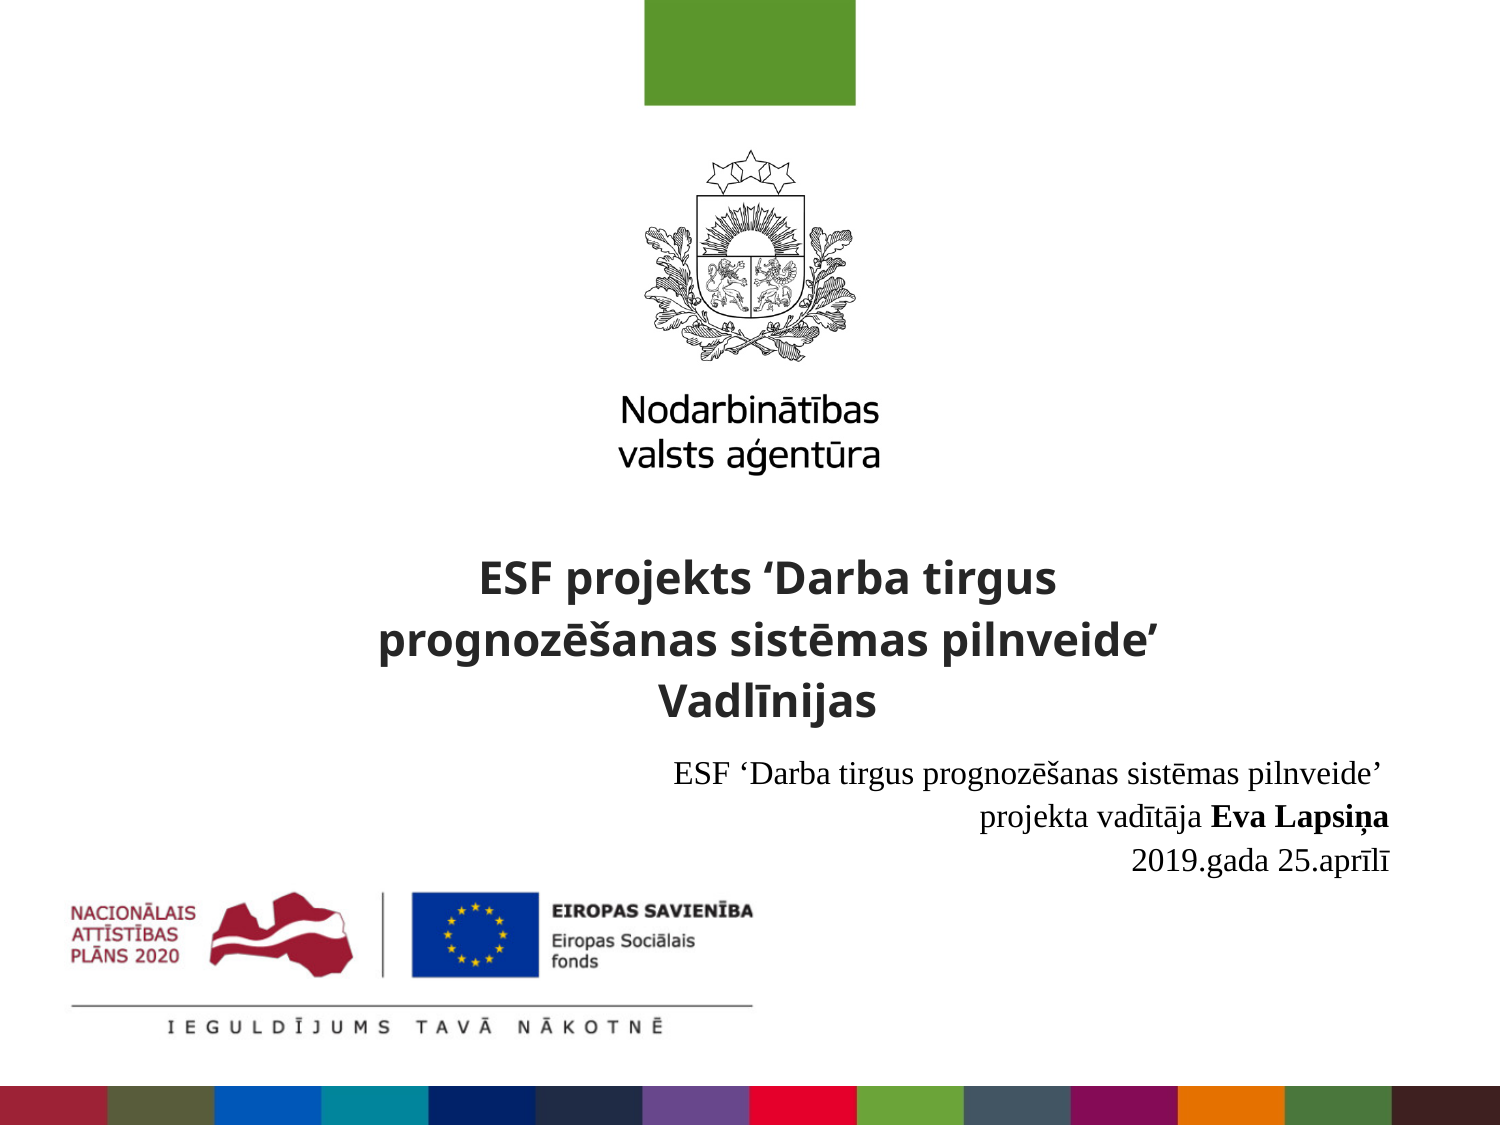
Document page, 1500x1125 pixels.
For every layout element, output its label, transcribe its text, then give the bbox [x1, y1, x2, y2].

list ESF ‘Darba tirgus prognozēšanas sistēmas pilnveide’ projekta vadītāja Eva Lapsiņa 2019.gada 25.aprīlī [130, 746, 1406, 964]
title ESF projekts ‘Darba tirgus prognozēšanas sistēmas pilnveide’ Vadlīnijas [301, 538, 1235, 741]
picture [0, 1086, 320, 1125]
picture [440, 0, 1060, 538]
picture [326, 1086, 1500, 1125]
picture [64, 883, 763, 1044]
